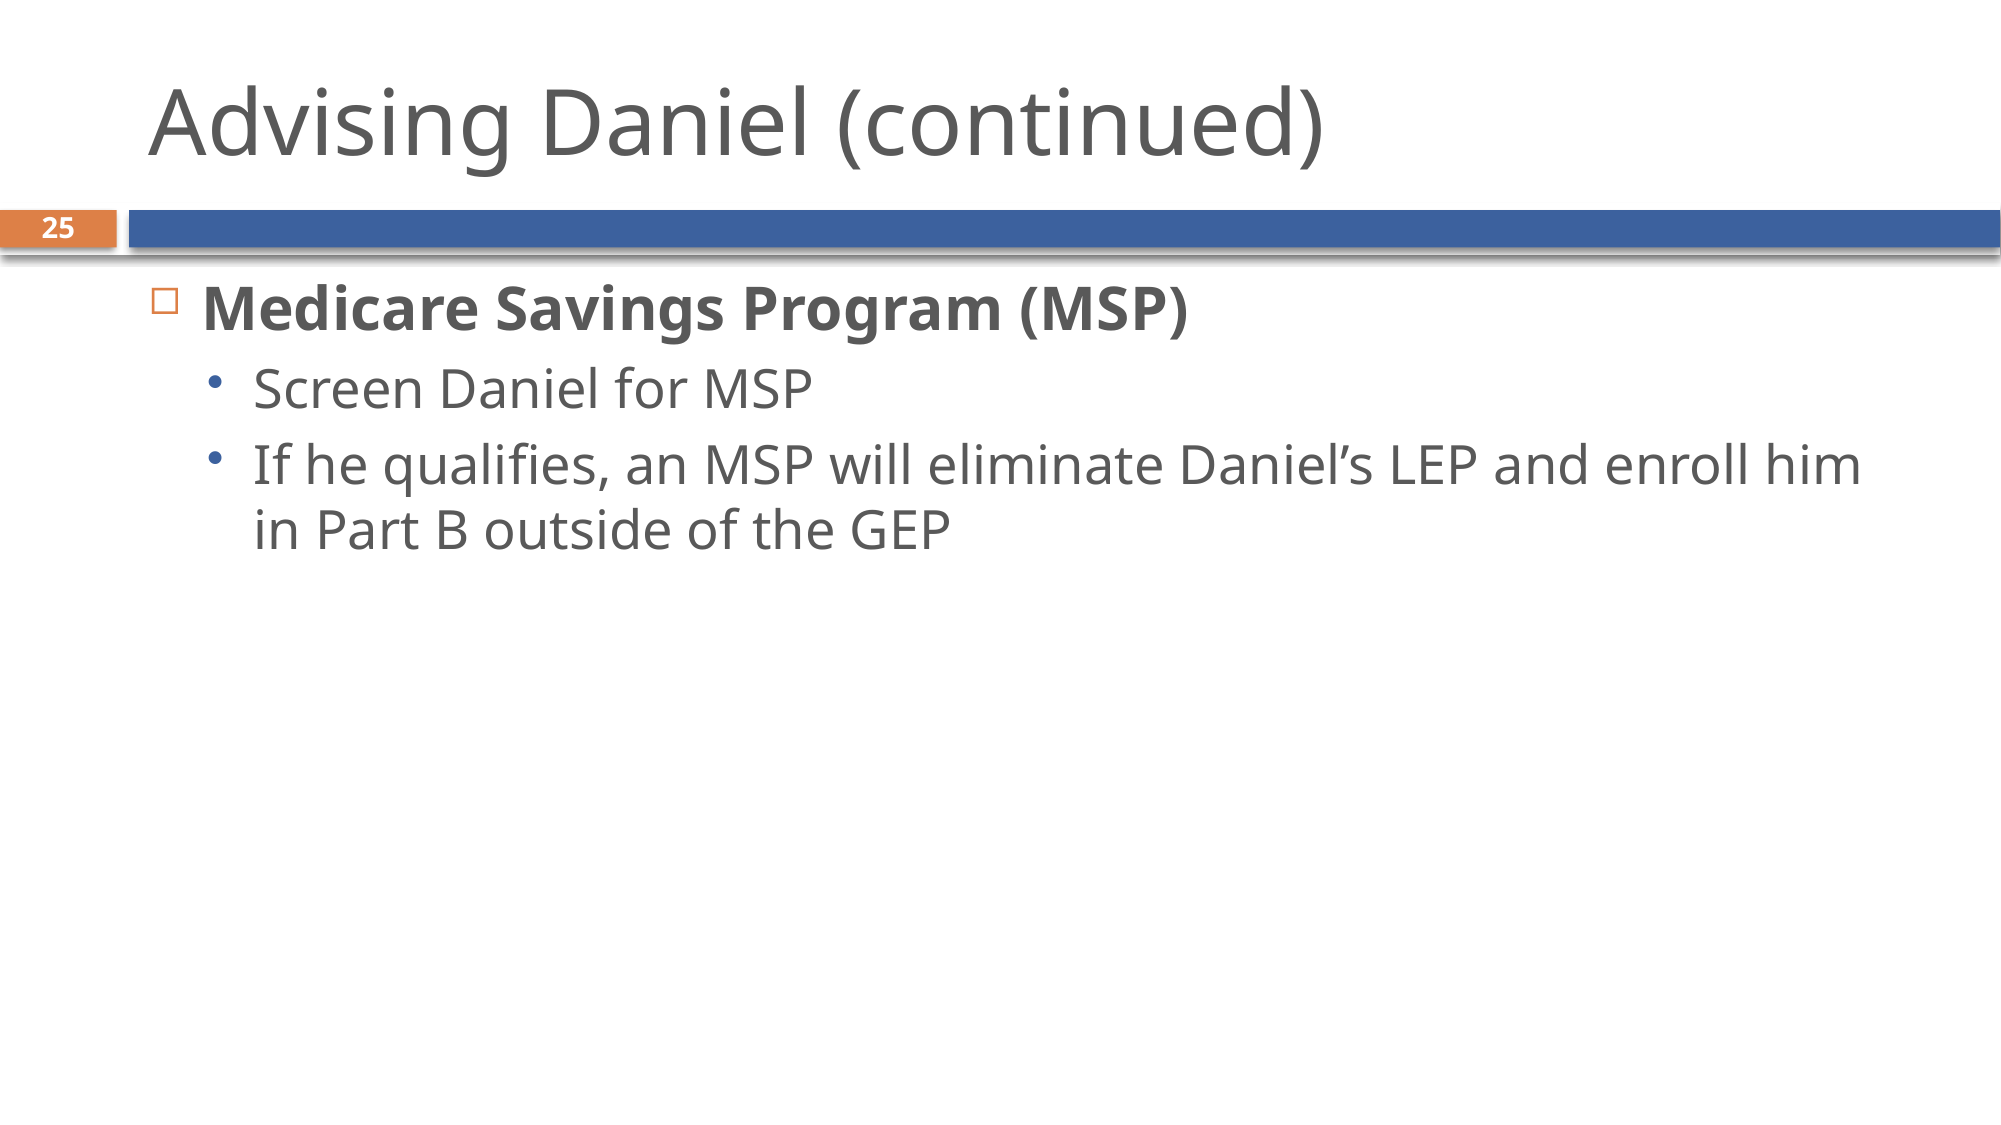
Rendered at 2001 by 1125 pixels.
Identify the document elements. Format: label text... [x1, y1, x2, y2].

list Medicare Savings Program (MSP) Screen Daniel for MSP If he qualifies, an MSP will eliminate Daniel’s LEP and enroll him in Part B outside of the GEP [133, 262, 1918, 1052]
slide_number 25 [0, 208, 117, 249]
title Advising Daniel (continued) [133, 37, 1918, 200]
